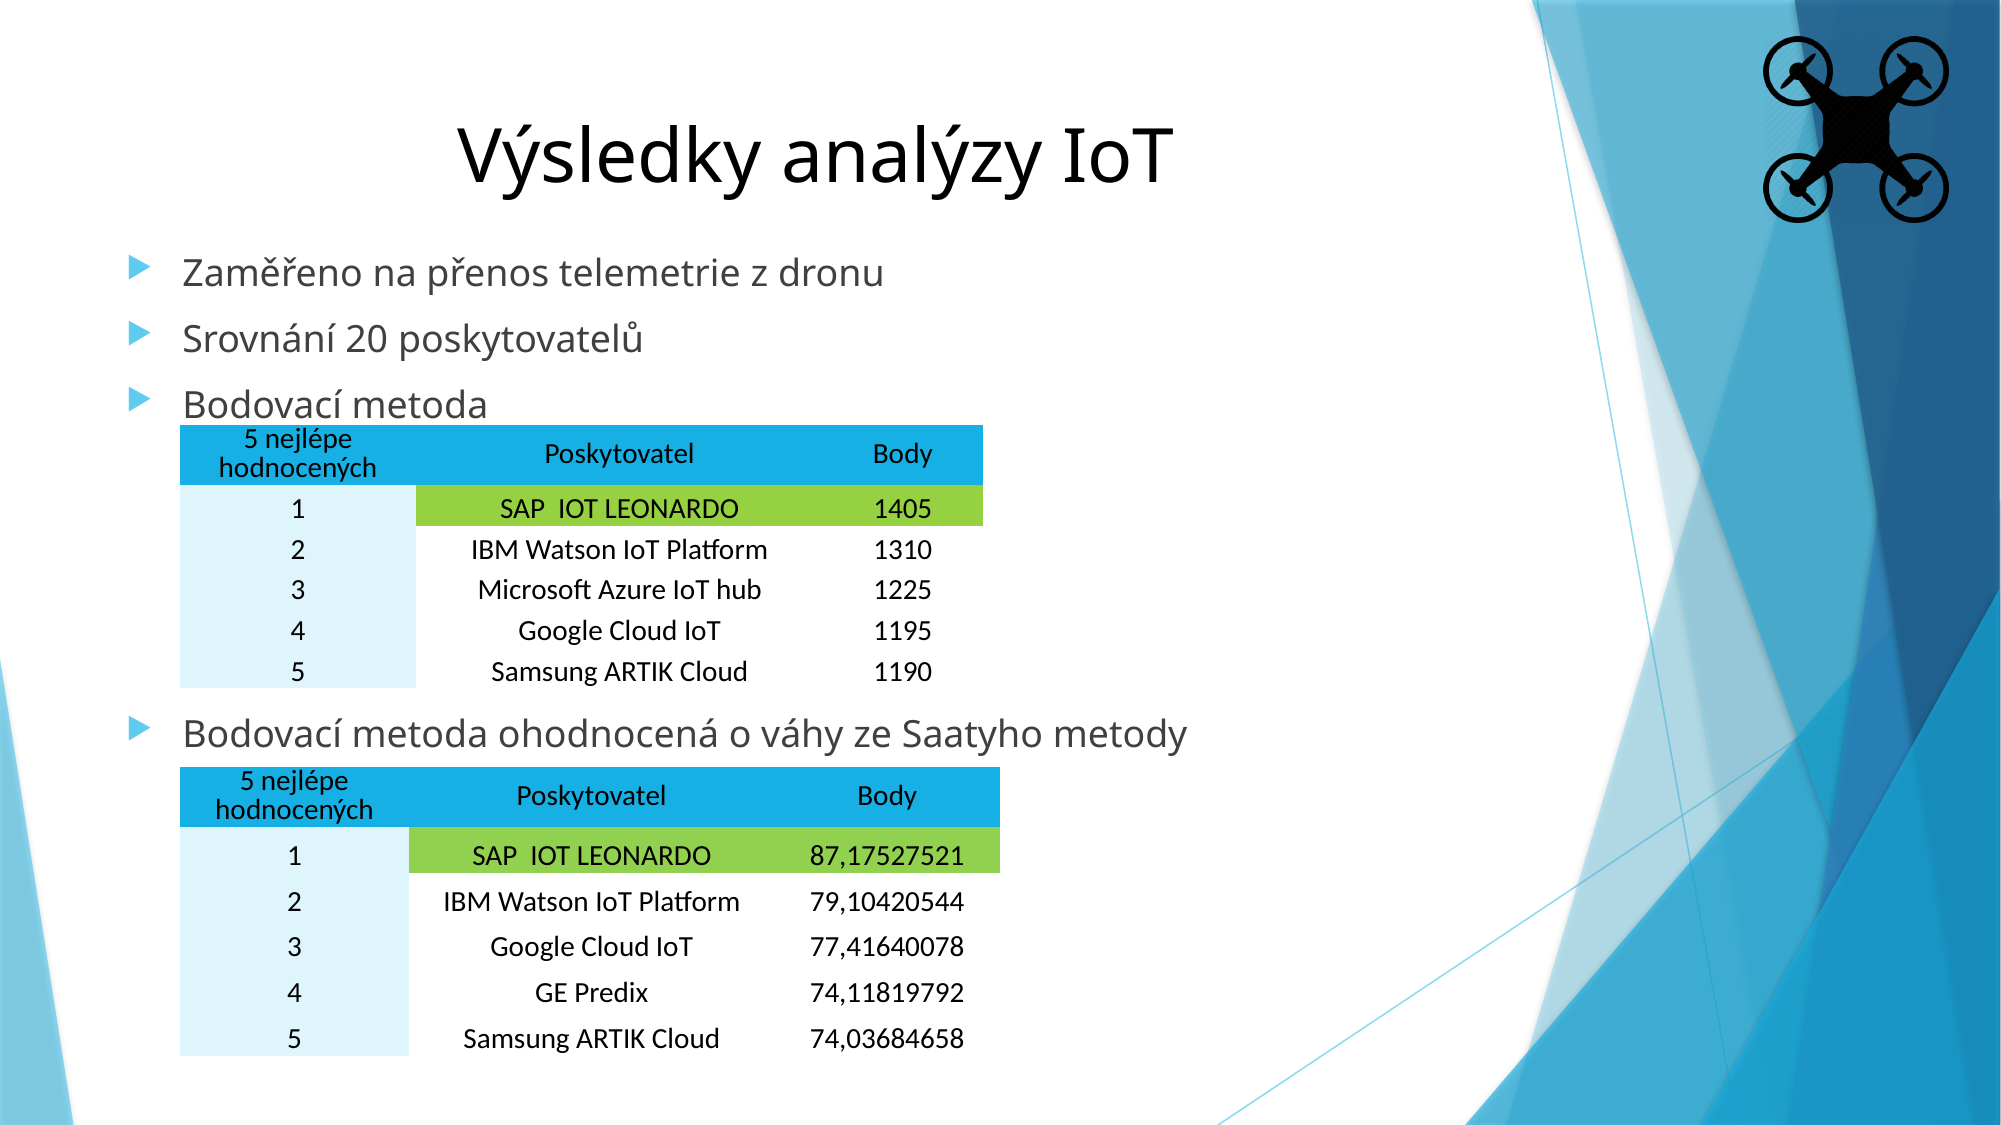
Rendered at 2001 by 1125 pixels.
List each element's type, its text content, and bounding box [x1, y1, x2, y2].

table_header Body [823, 425, 983, 485]
table_cell 5 [180, 648, 416, 688]
table_cell 3 [180, 566, 416, 607]
table_cell Google Cloud IoT [416, 607, 823, 648]
table_cell 4 [180, 607, 416, 648]
table_cell 87,17527521 [775, 827, 1000, 873]
table_cell IBM Watson IoT Platform [409, 873, 775, 918]
table_header Body [775, 767, 1000, 827]
table_cell 1195 [823, 607, 983, 648]
table_cell 2 [180, 526, 416, 566]
table_cell 74,03684658 [775, 1010, 1000, 1056]
table_header Poskytovatel [416, 425, 823, 485]
table_cell 2 [180, 873, 409, 918]
table_cell 1225 [823, 566, 983, 607]
table_cell 1190 [823, 648, 983, 688]
table_cell 3 [180, 918, 409, 964]
table_cell SAP IOT LEONARDO [409, 827, 775, 873]
table_cell Samsung ARTIK Cloud [409, 1010, 775, 1056]
table_cell IBM Watson IoT Platform [416, 526, 823, 566]
table_header 5 nejlépe hodnocených [180, 425, 416, 485]
table_cell Samsung ARTIK Cloud [416, 648, 823, 688]
table_header Poskytovatel [409, 767, 775, 827]
table_cell 4 [180, 964, 409, 1010]
picture [1762, 36, 1950, 224]
table_cell Google Cloud IoT [409, 918, 775, 964]
table_cell 1405 [823, 485, 983, 526]
table_cell GE Predix [409, 964, 775, 1010]
table_cell SAP IOT LEONARDO [416, 485, 823, 526]
table_cell 77,41640078 [775, 918, 1000, 964]
table_cell 1 [180, 827, 409, 873]
table_header 5 nejlépe hodnocených [180, 767, 409, 827]
table_cell 74,11819792 [775, 964, 1000, 1010]
list Zaměřeno na přenos telemetrie z dronu Srovnání 20 poskytovatelů Bodovací metoda Bodovací metoda ohodnocená o váhy ze Saatyho metody [111, 241, 1522, 992]
table_cell 1310 [823, 526, 983, 566]
table_cell 79,10420544 [775, 873, 1000, 918]
table_cell 1 [180, 485, 416, 526]
table_cell 5 [180, 1010, 409, 1056]
title Výsledky analýzy IoT [111, 99, 1522, 241]
table_cell Microsoft Azure IoT hub [416, 566, 823, 607]
